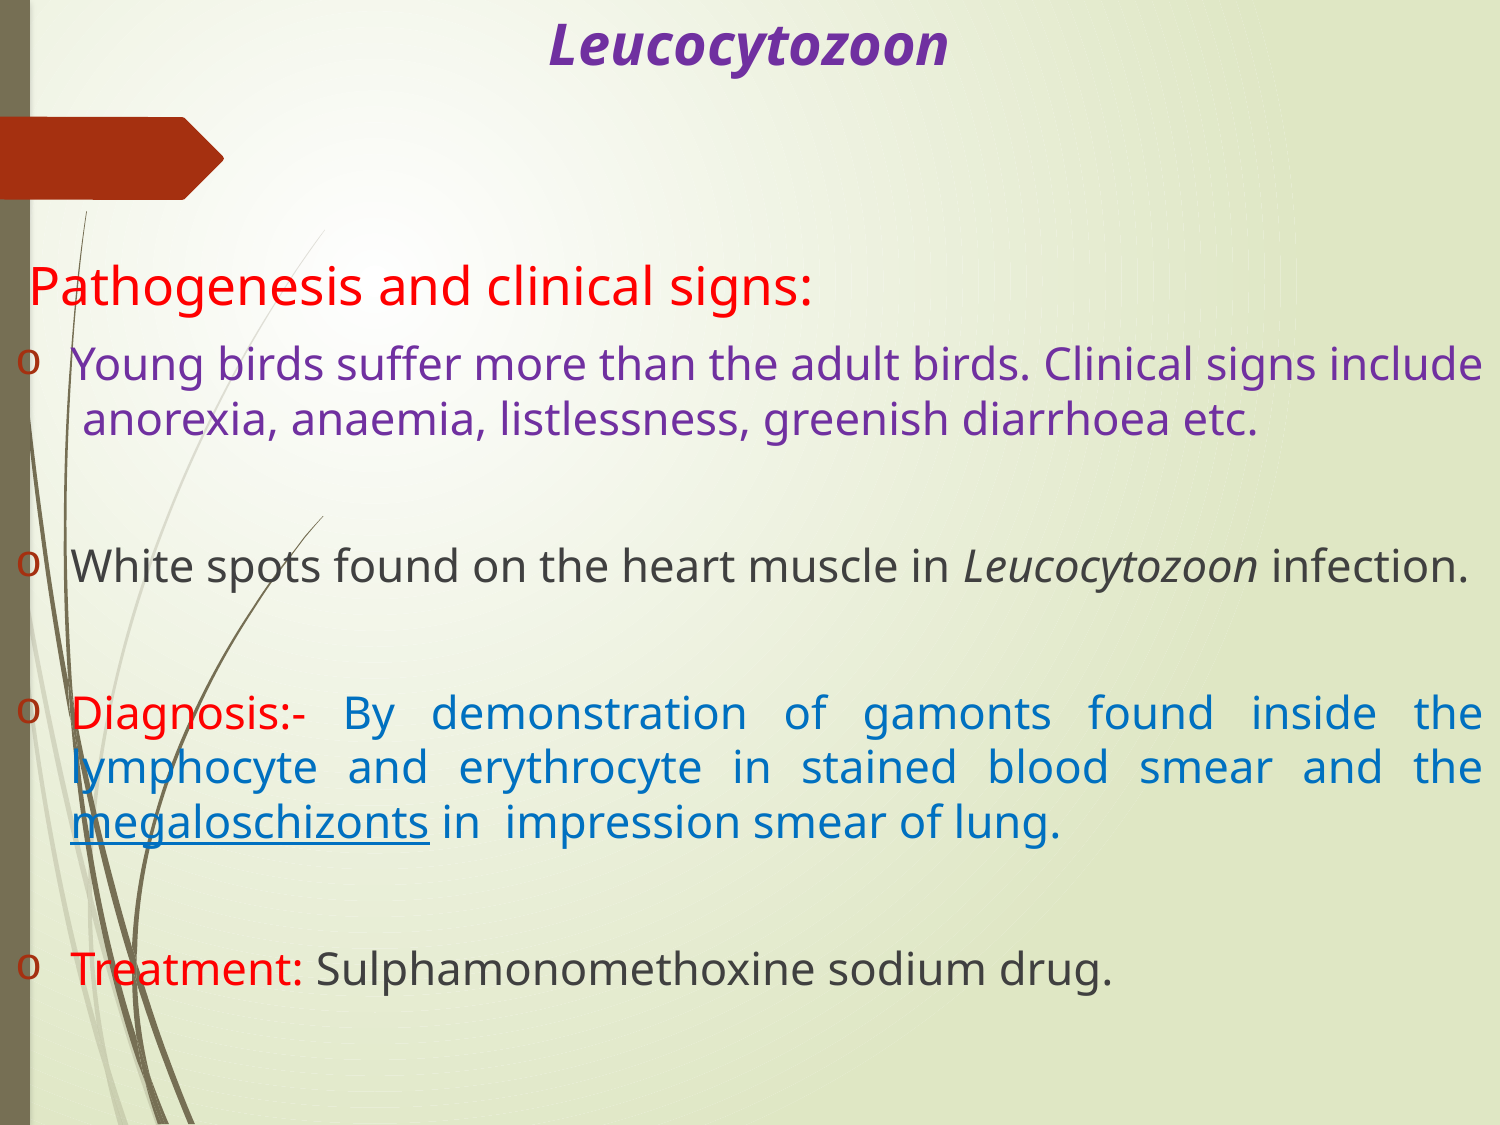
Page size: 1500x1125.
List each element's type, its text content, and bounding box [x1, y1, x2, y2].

list Pathogenesis and clinical signs: Young birds suffer more than the adult birds. Clinical signs include anorexia, anaemia, listlessness, greenish diarrhoea etc. White spots found on the heart muscle in Leucocytozoon infection. Diagnosis:- By demonstration of gamonts found inside the lymphocyte and erythrocyte in stained blood smear and the megaloschizonts in impression smear of lung. Treatment: Sulphamonomethoxine sodium drug. [0, 162, 1500, 1125]
title Leucocytozoon [0, 0, 1500, 162]
